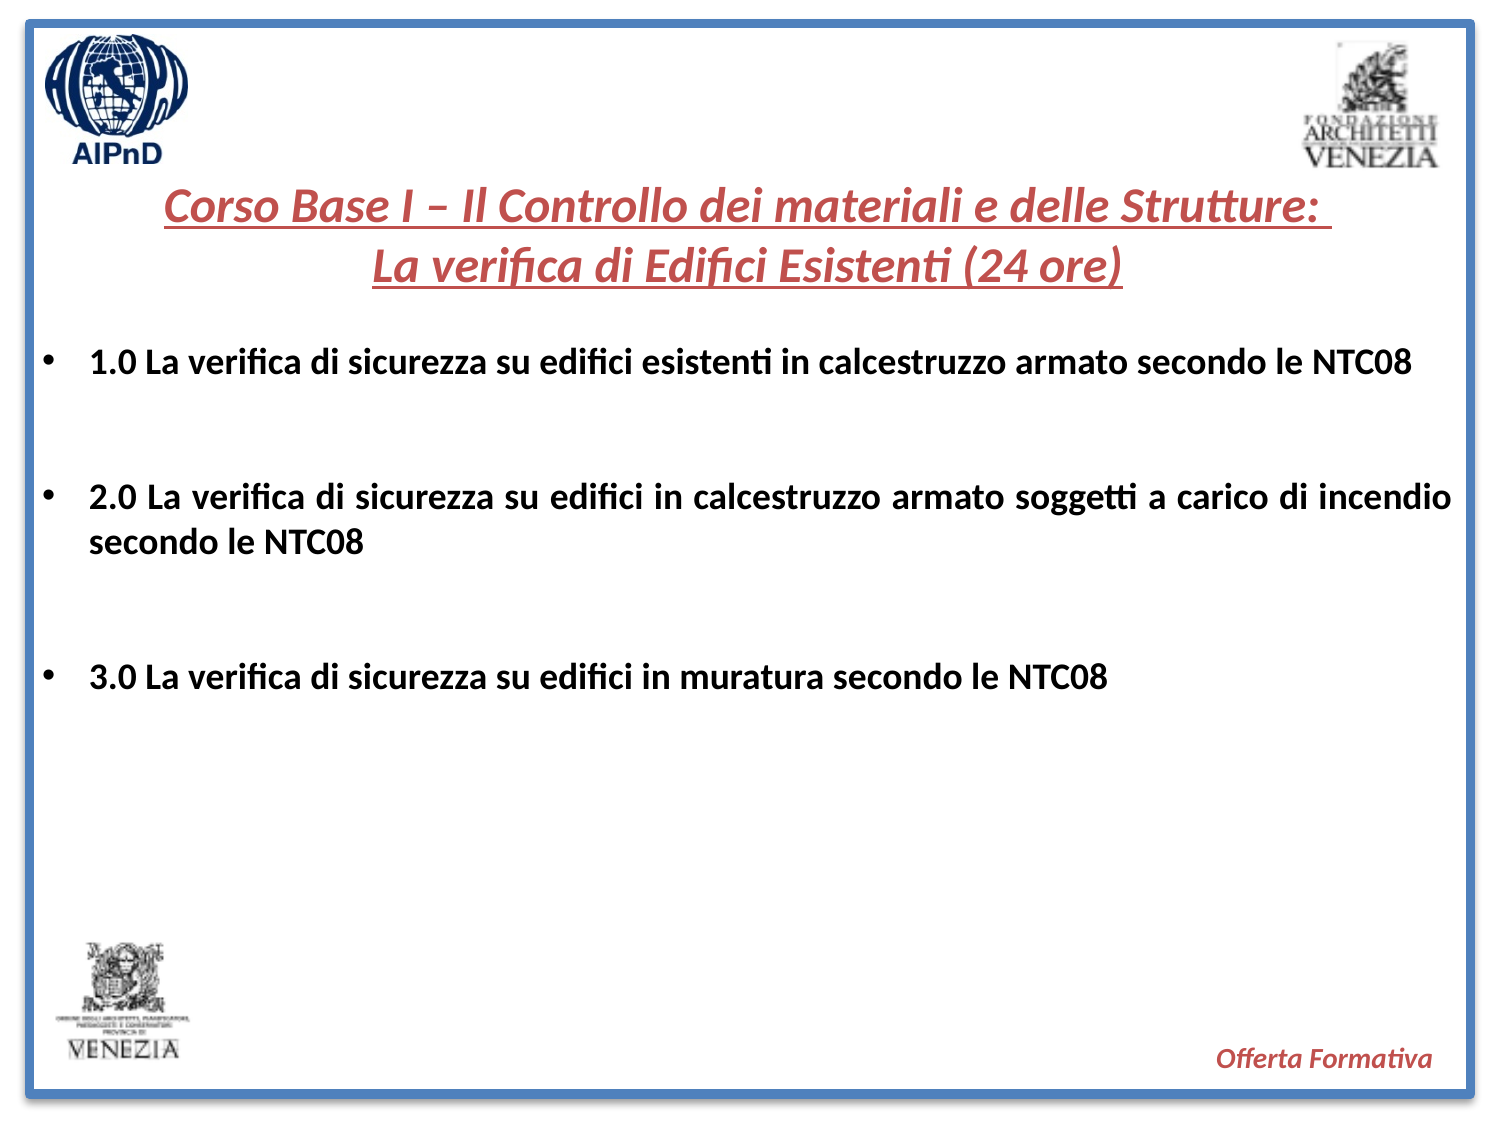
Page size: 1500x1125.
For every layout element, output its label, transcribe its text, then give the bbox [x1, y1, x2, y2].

text_box [27, 21, 1473, 1096]
text_box Corso Base I – Il Controllo dei materiali e delle Strutture: La verifica di Edifici Esistenti (24 ore) 1.0 La verifica di sicurezza su edifici esistenti in calcestruzzo armato secondo le NTC08 2.0 La verifica di sicurezza su edifici in calcestruzzo armato soggetti a carico di incendio secondo le NTC08 3.0 La verifica di sicurezza su edifici in muratura secondo le NTC08 [27, 164, 1469, 705]
picture [40, 928, 211, 1082]
picture [45, 34, 188, 165]
picture [1291, 32, 1457, 184]
text_box Offerta Formativa [785, 1031, 1459, 1082]
